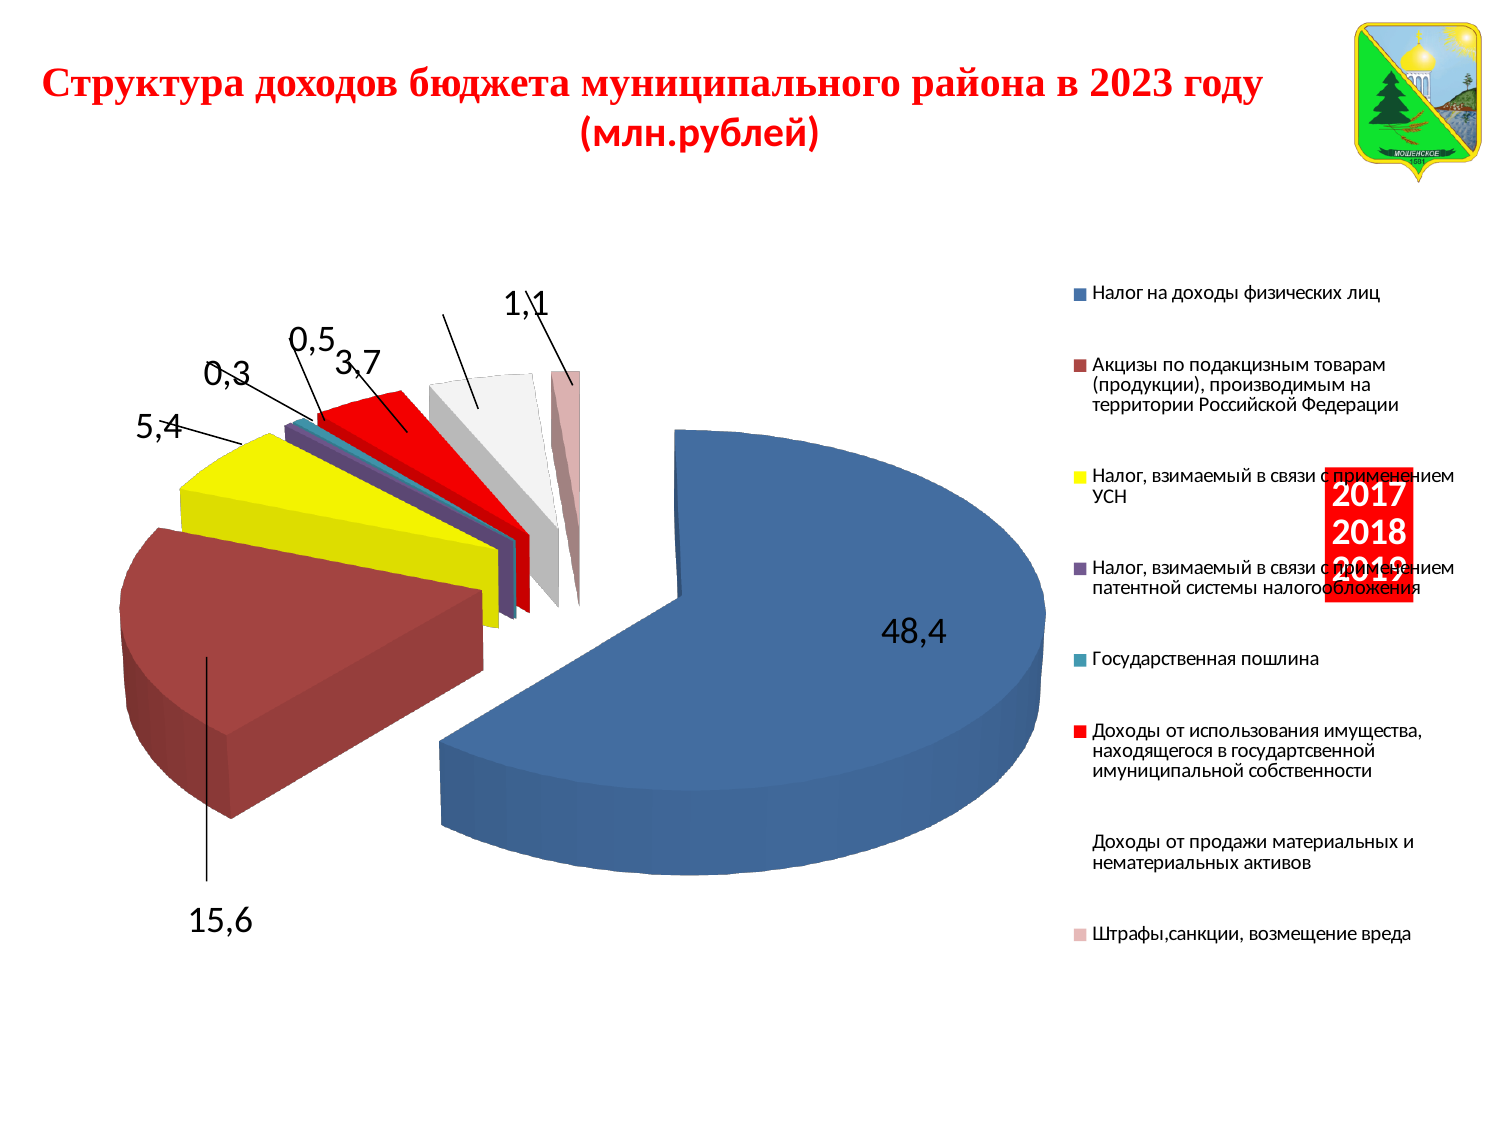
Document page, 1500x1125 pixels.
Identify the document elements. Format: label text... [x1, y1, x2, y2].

chart [62, 227, 1486, 1060]
picture [1352, 18, 1483, 184]
text_box Структура доходов бюджета муниципального района в 2023 году (млн.рублей) [0, 54, 1347, 102]
